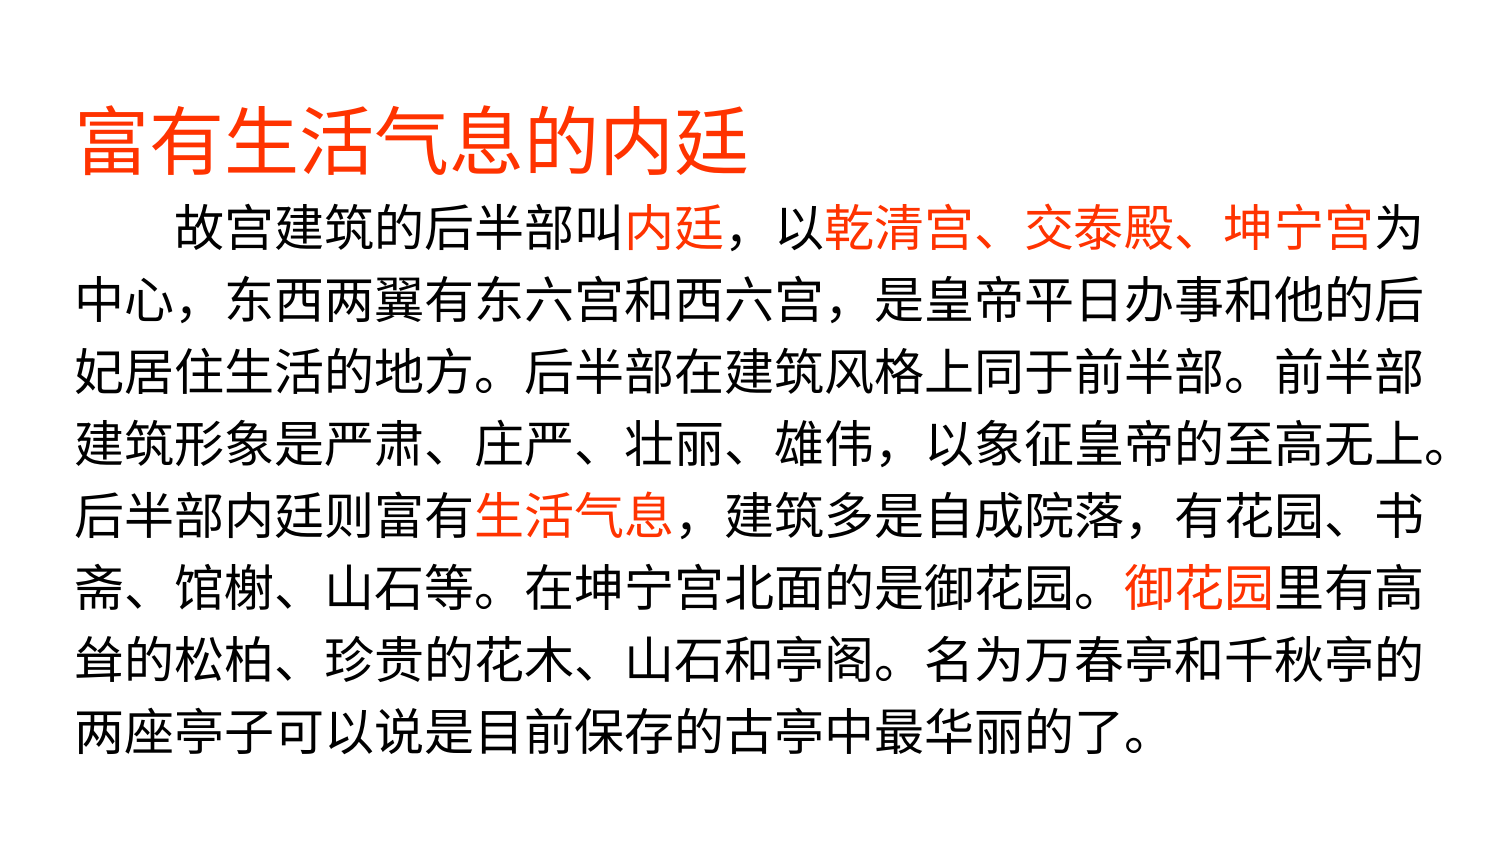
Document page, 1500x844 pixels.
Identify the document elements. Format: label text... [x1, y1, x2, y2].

text_box 富有生活气息的内廷 故宫建筑的后半部叫内廷，以乾清宫、交泰殿、坤宁宫为中心，东西两翼有东六宫和西六宫，是皇帝平日办事和他的后妃居住生活的地方。后半部在建筑风格上同于前半部。前半部建筑形象是严肃、庄严、壮丽、雄伟，以象征皇帝的至高无上。后半部内廷则富有生活气息，建筑多是自成院落，有花园、书斋、馆榭、山石等。在坤宁宫北面的是御花园。御花园里有高耸的松柏、珍贵的花木、山石和亭阁。名为万春亭和千秋亭的两座亭子可以说是目前保存的古亭中最华丽的了。 [63, 71, 1466, 767]
